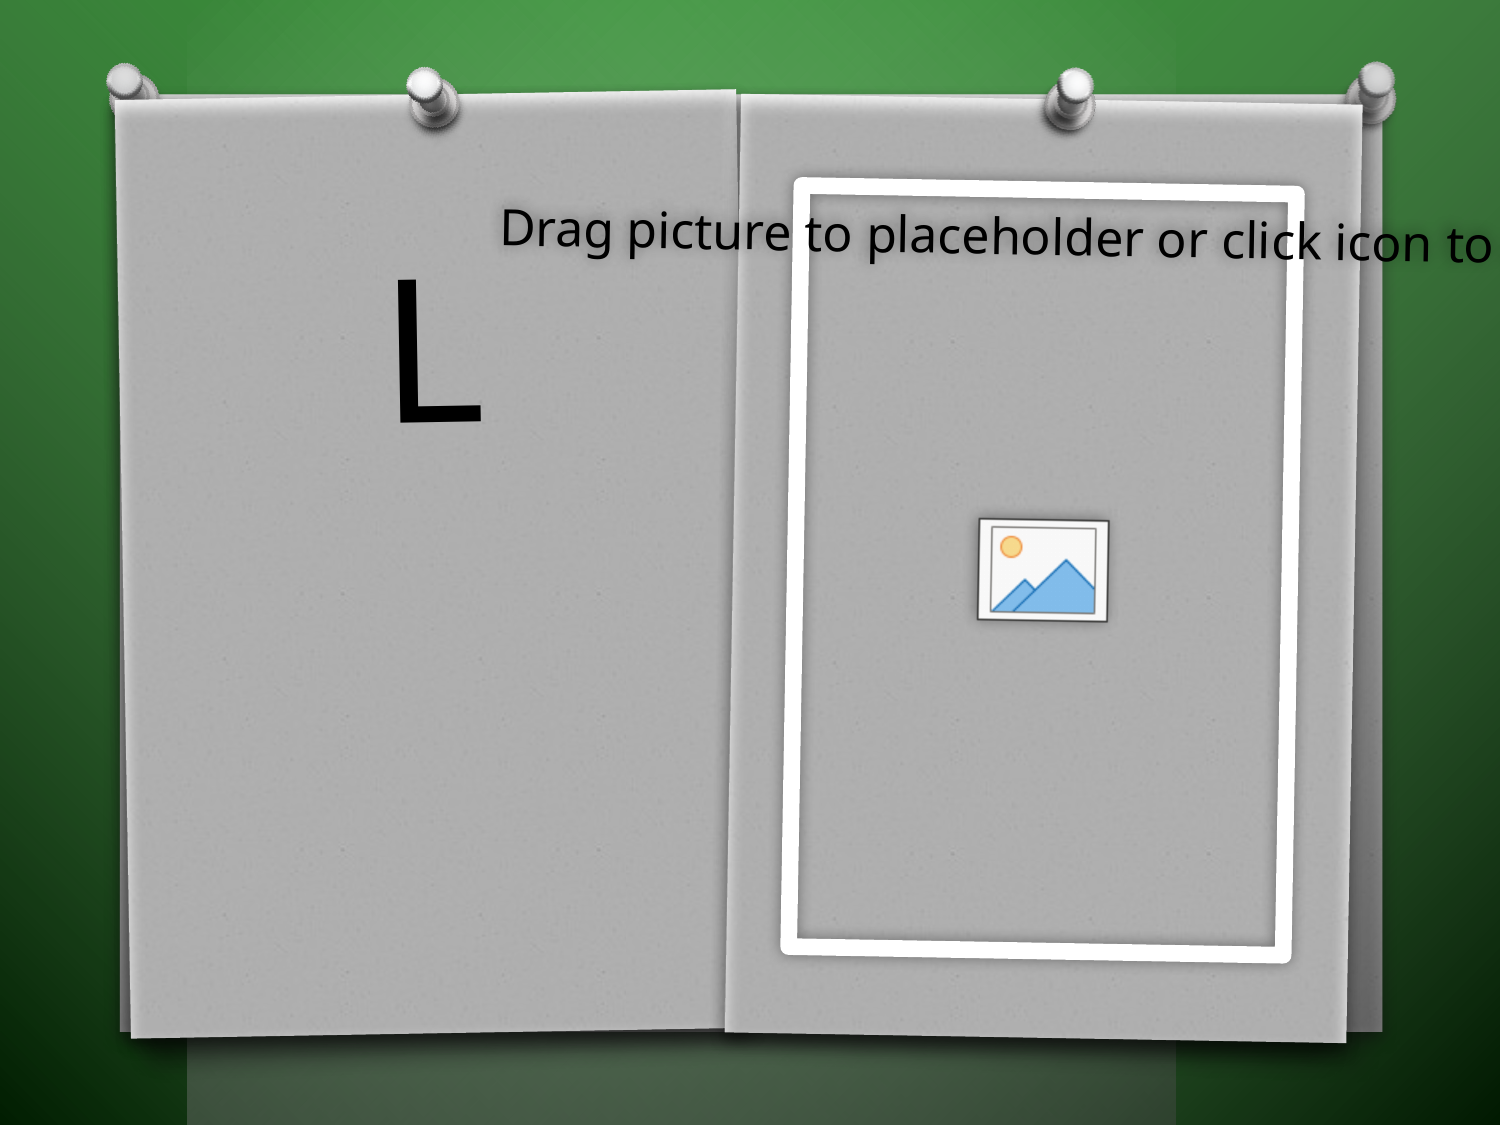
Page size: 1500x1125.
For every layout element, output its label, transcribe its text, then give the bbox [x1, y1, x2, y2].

picture [1016, 41, 1138, 162]
title L [179, 222, 687, 475]
picture [375, 33, 497, 157]
picture [803, 197, 1282, 943]
